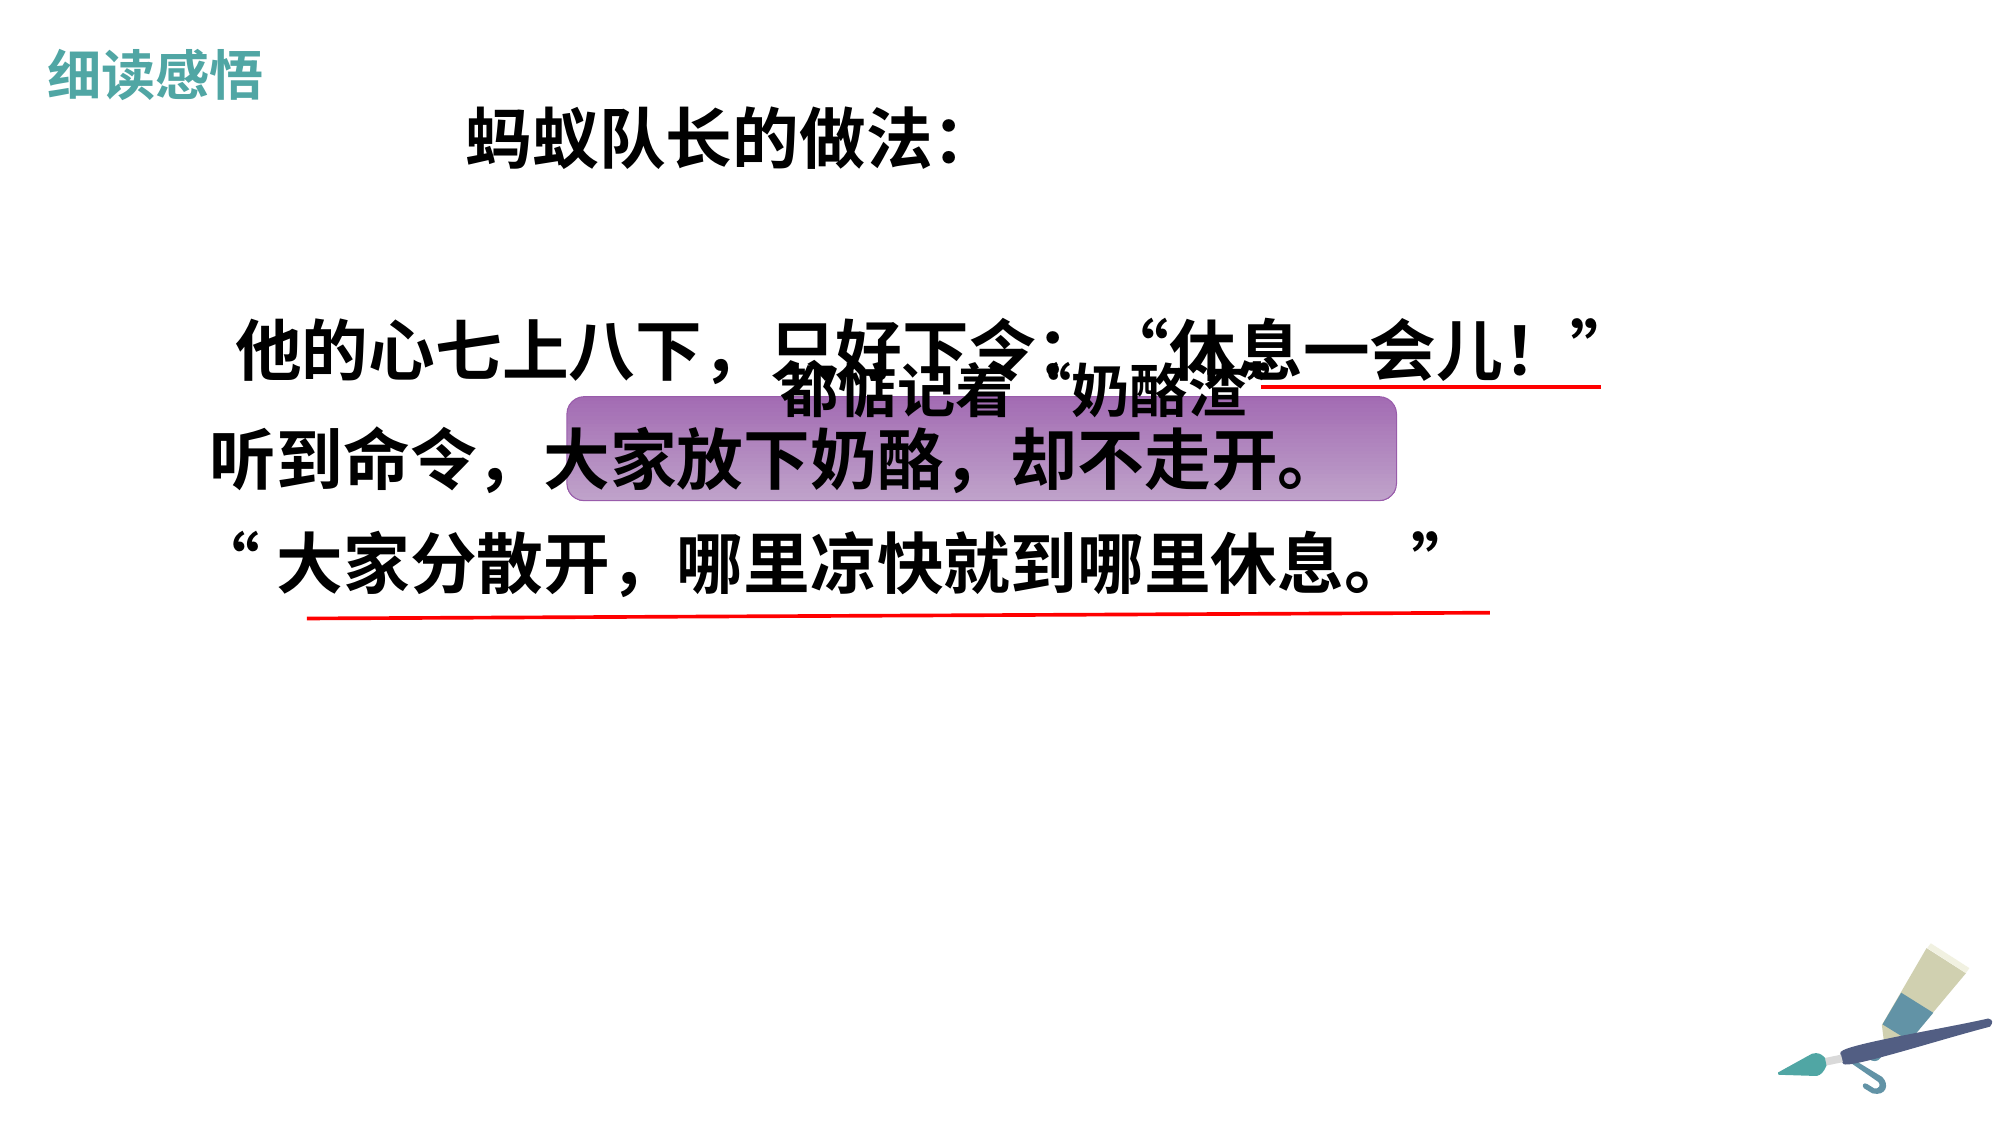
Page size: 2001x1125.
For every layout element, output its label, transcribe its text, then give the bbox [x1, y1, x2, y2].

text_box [306, 612, 1490, 619]
text_box 蚂蚁队长的做法： [451, 89, 1015, 185]
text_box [1811, 945, 1974, 1125]
text_box 细读感悟 [32, 33, 347, 114]
text_box 他的心七上八下，只好下令：“休息一会儿！” 听到命令，大家放下奶酪，却不走开。 “大家分散开，哪里凉快就到哪里休息。” [118, 247, 1882, 609]
text_box 都惦记着“奶酪渣” [765, 346, 1320, 431]
